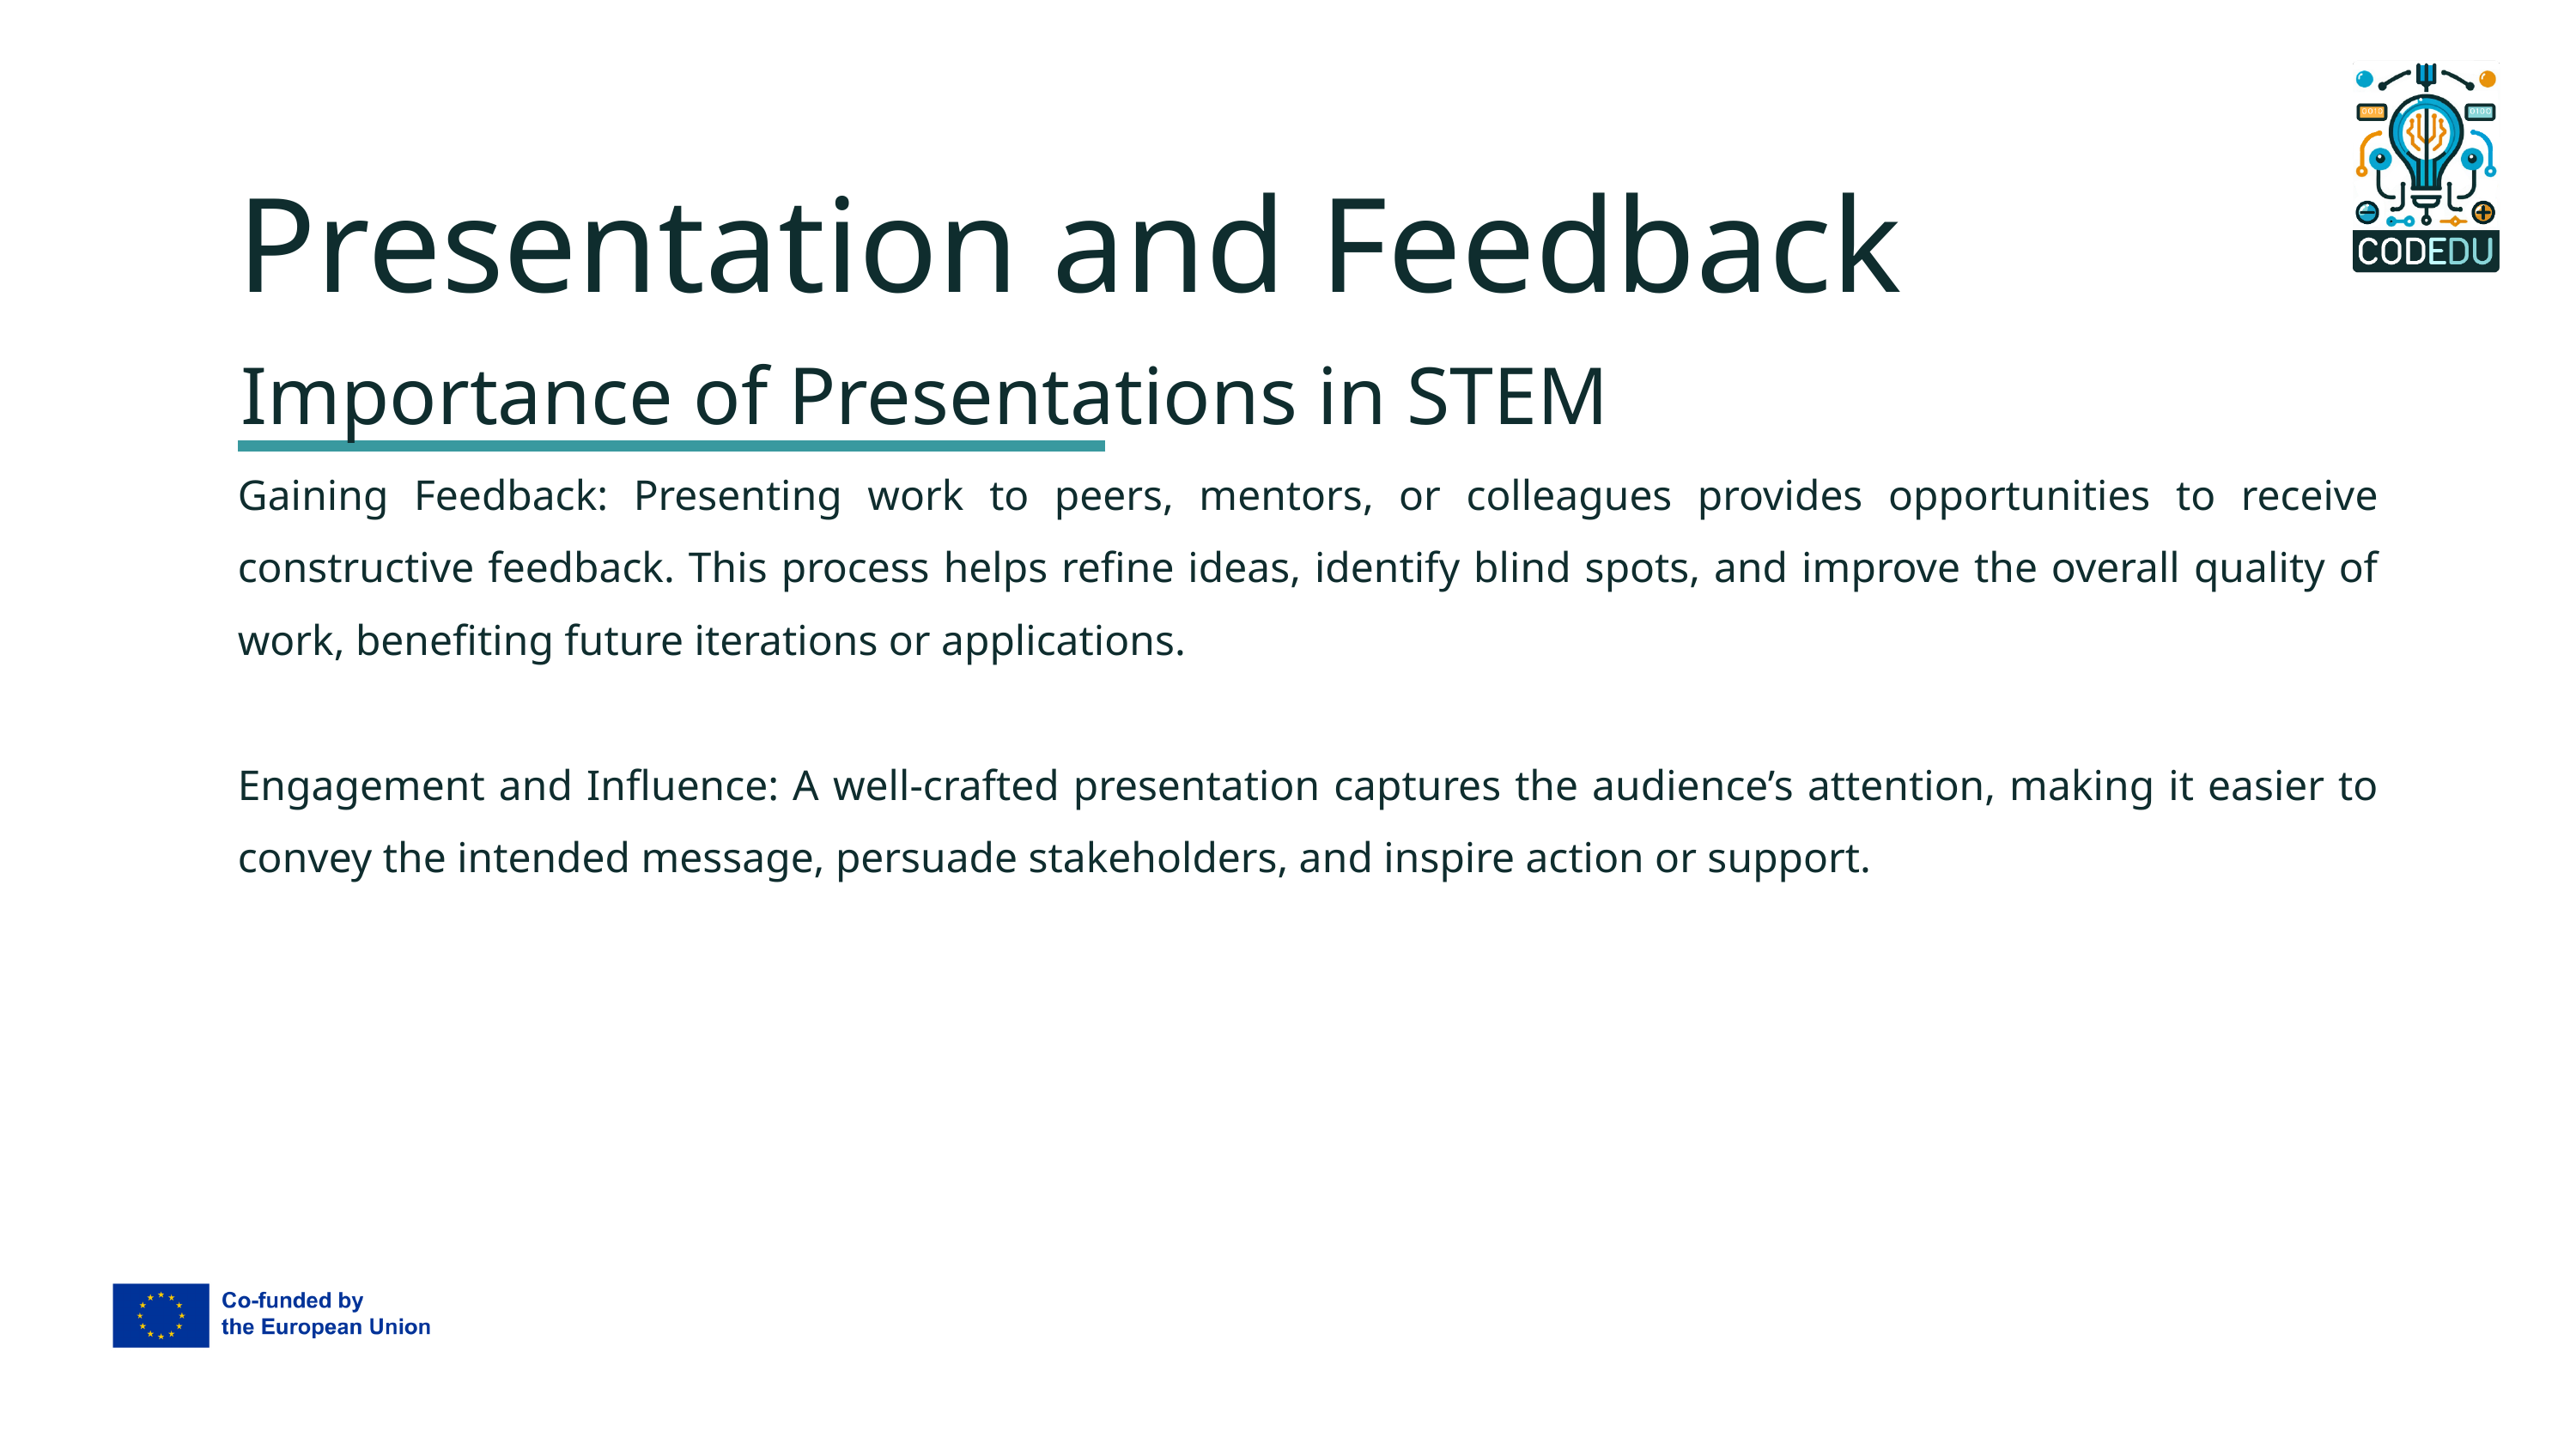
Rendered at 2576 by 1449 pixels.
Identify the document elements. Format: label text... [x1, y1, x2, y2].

picture [2221, 0, 2576, 395]
text_box Gaining Feedback: Presenting work to peers, mentors, or colleagues provides opportunities to receive constructive feedback. This process helps refine ideas, identify blind spots, and improve the overall quality of work, benefiting future iterations or applications. Engagement and Influence: A well-crafted presentation captures the audience’s attention, making it easier to convey the intended message, persuade stakeholders, and inspire action or support. [237, 446, 2382, 1099]
text_box Presentation and Feedback [237, 146, 2217, 318]
text_box Importance of Presentations in STEM [240, 318, 2396, 440]
text_box [107, 1278, 443, 1353]
